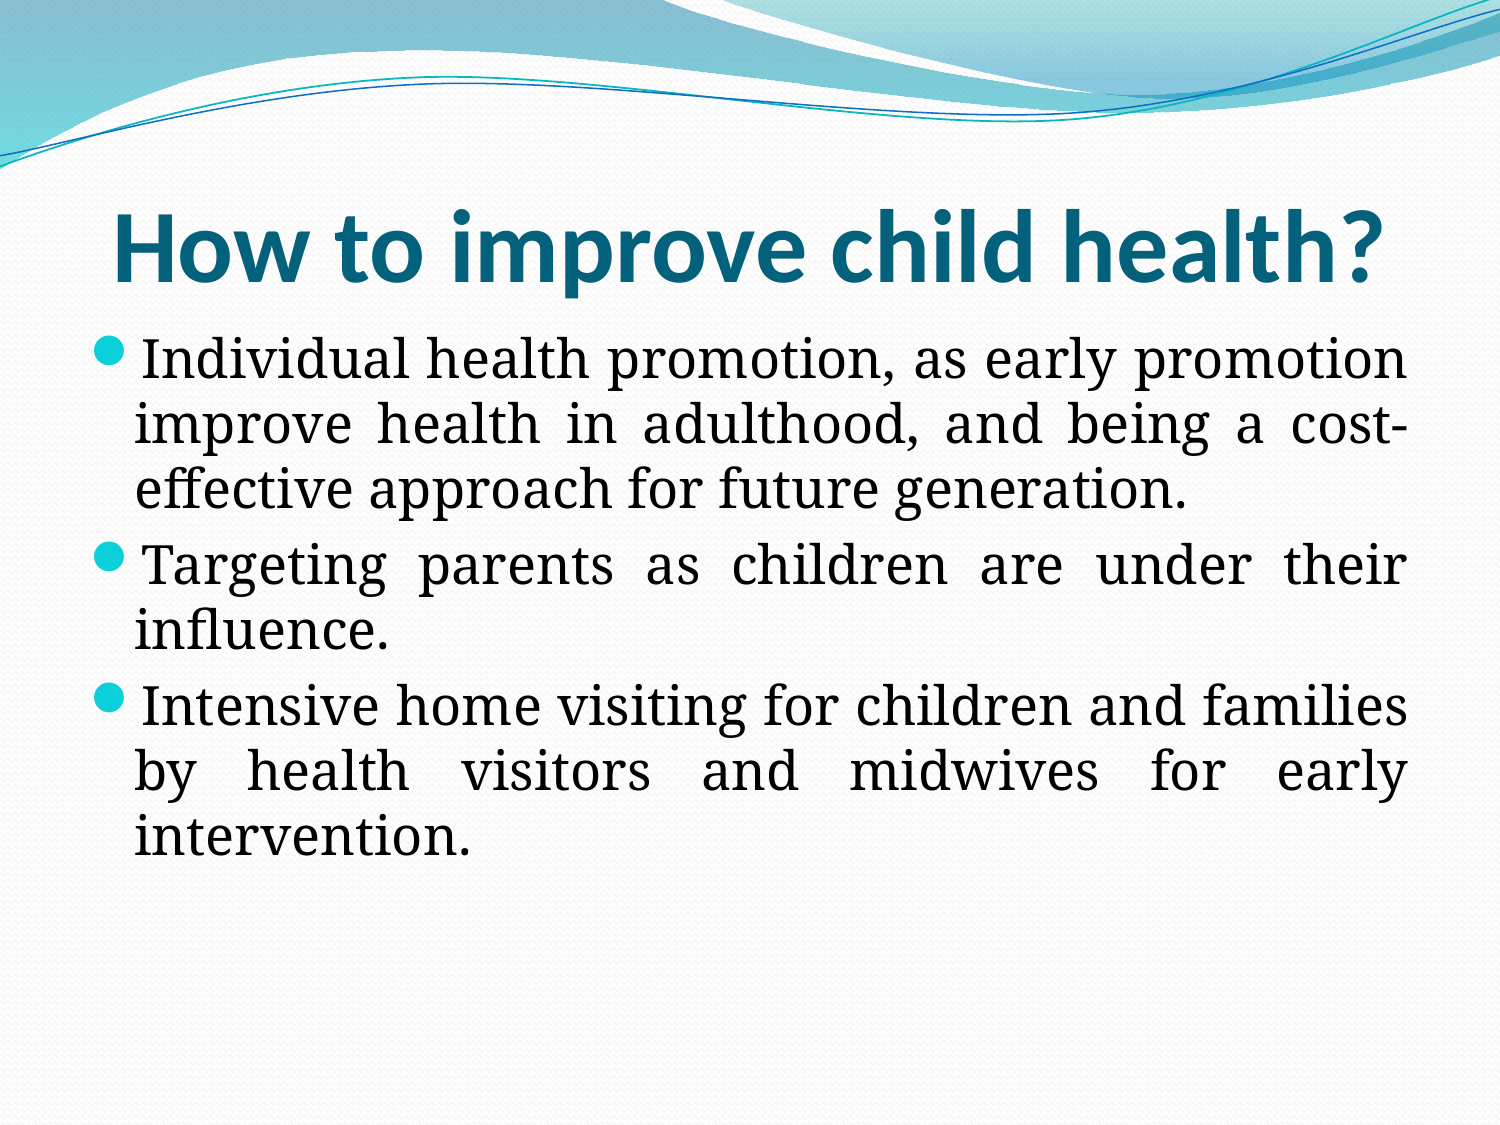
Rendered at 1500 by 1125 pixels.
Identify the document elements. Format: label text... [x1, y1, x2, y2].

title How to improve child health? [75, 115, 1425, 303]
list Individual health promotion, as early promotion improve health in adulthood, and being a cost-effective approach for future generation. Targeting parents as children are under their influence. Intensive home visiting for children and families by health visitors and midwives for early intervention. [75, 317, 1425, 1038]
